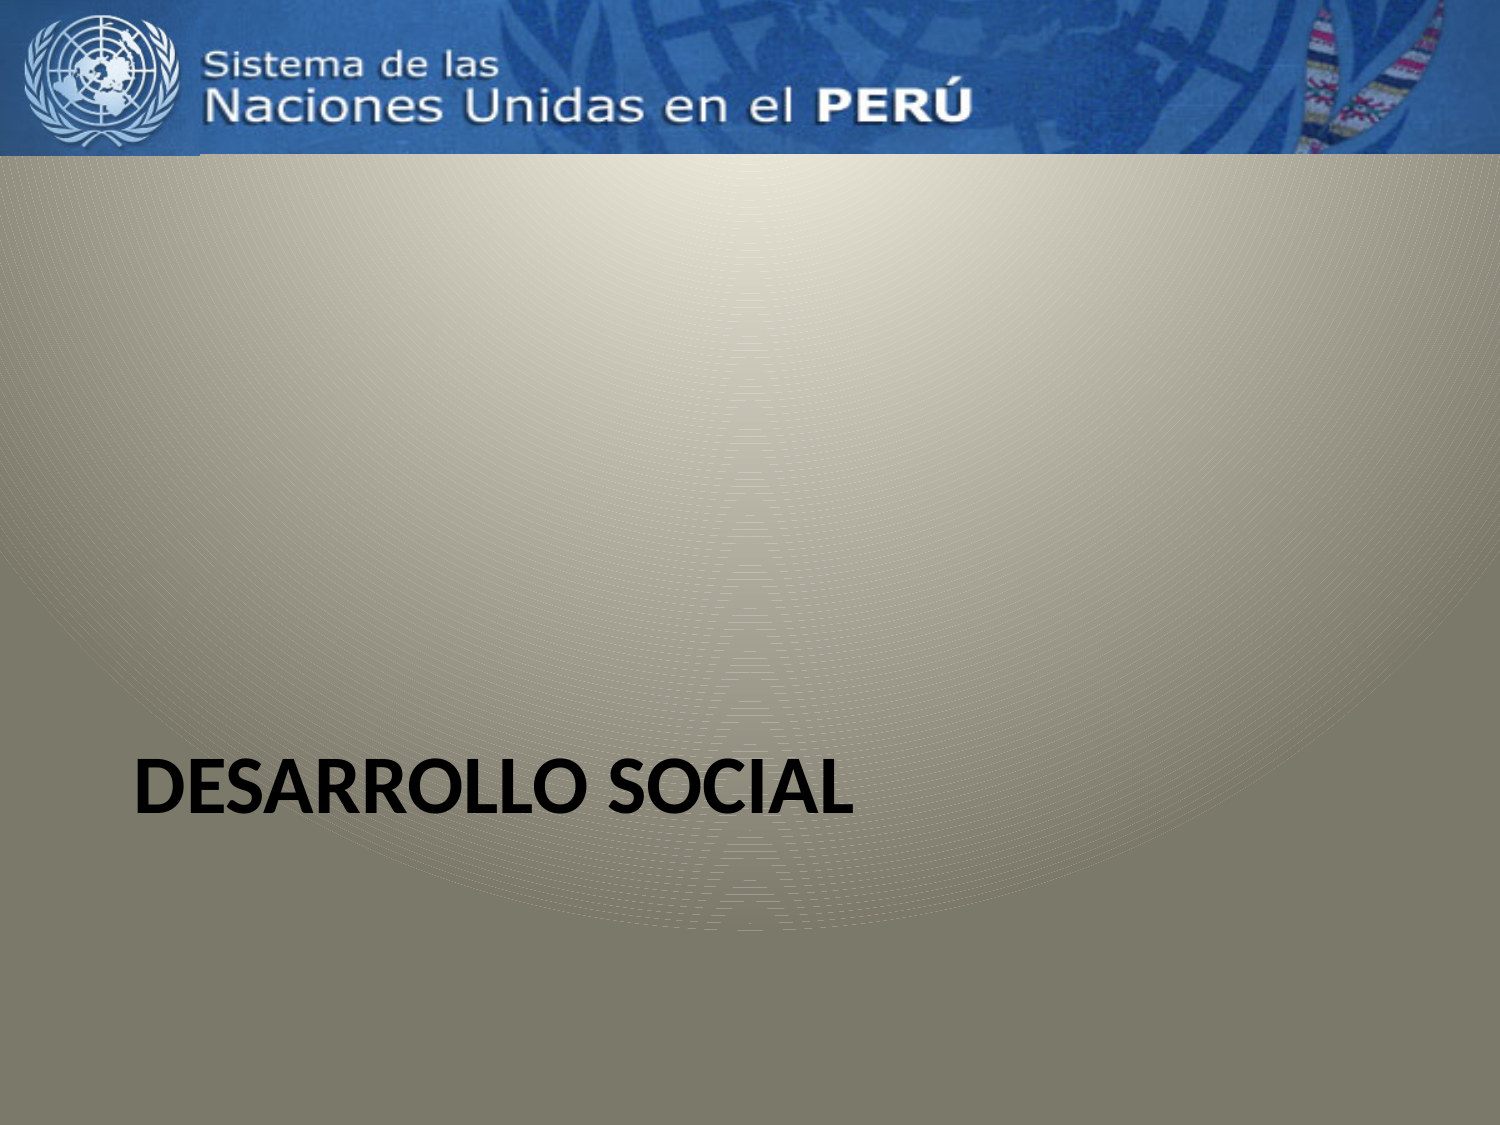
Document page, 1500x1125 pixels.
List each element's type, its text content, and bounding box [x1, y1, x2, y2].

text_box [0, 0, 1500, 156]
title Desarrollo Social [118, 722, 1394, 947]
